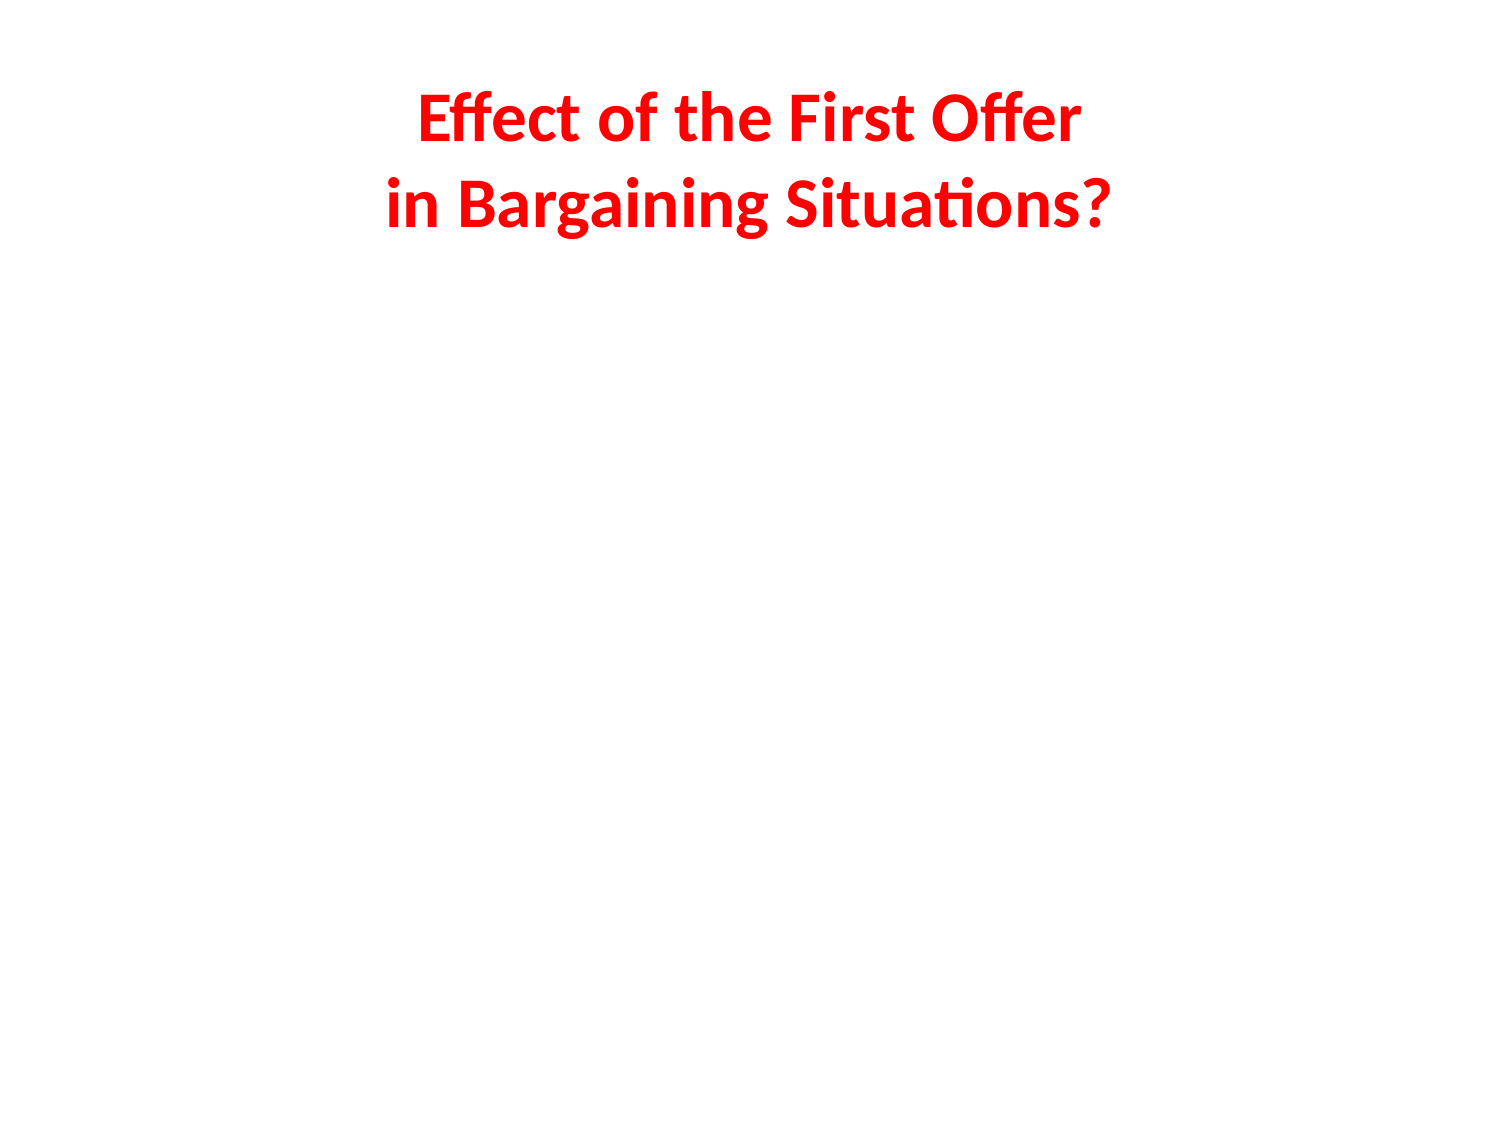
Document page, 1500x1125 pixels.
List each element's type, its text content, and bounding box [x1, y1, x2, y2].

title Effect of the First Offer in Bargaining Situations? [75, 62, 1425, 250]
